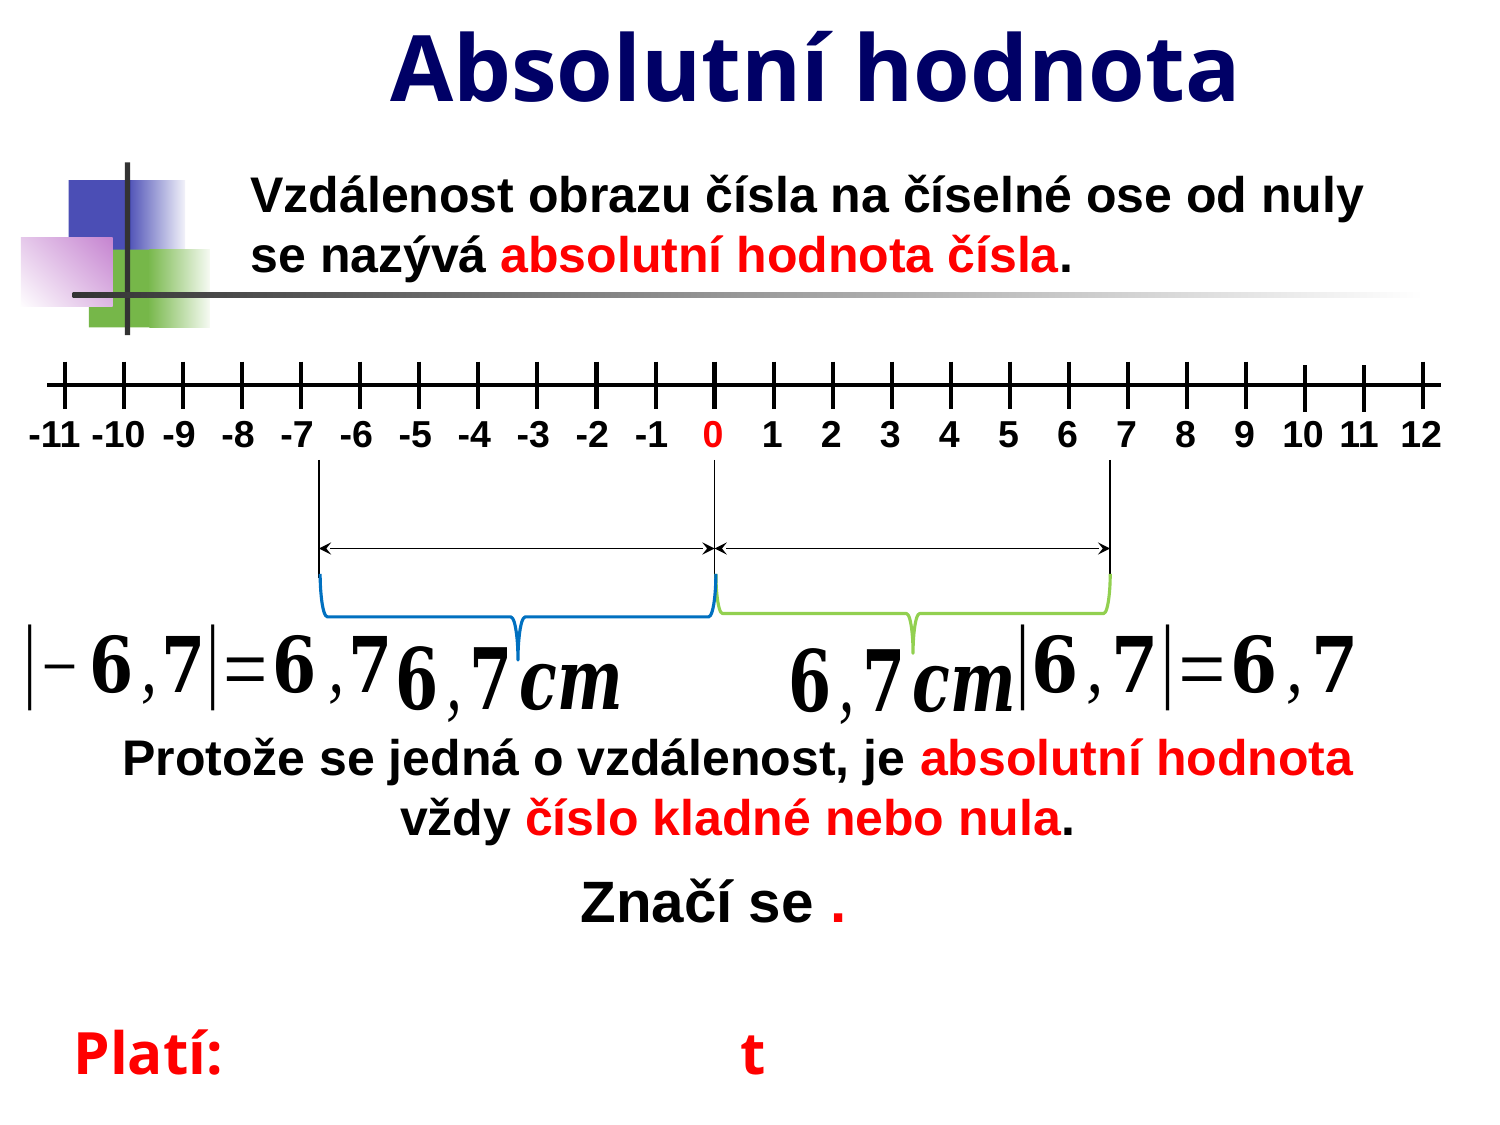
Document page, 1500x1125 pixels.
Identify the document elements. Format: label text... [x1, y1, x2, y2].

text_box -6 [336, 402, 390, 463]
text_box 7 [1101, 402, 1153, 463]
text_box -8 [237, 402, 275, 463]
text_box 9 [1219, 402, 1267, 463]
text_box -2 [567, 402, 629, 463]
text_box 5 [983, 402, 1035, 463]
title Absolutní hodnota [348, 18, 1284, 128]
text_box -10 [103, 402, 166, 463]
text_box 4 [924, 402, 976, 463]
text_box 6 [1042, 402, 1094, 463]
text_box -5 [390, 402, 448, 463]
text_box 1 [747, 402, 798, 463]
text_box 10 [1267, 402, 1324, 463]
text_box -11 [13, 402, 103, 463]
text_box -4 [448, 402, 514, 463]
text_box [716, 573, 1111, 654]
text_box 2 [806, 402, 863, 463]
text_box 12 [1385, 402, 1468, 463]
text_box Protože se jedná o vzdálenost, je absolutní hodnota vždy číslo kladné nebo nula. [0, 738, 1490, 833]
text_box -1 [629, 402, 691, 463]
text_box -9 [166, 402, 237, 463]
text_box 8 [1160, 402, 1219, 463]
text_box 11 [1324, 402, 1385, 463]
text_box [320, 573, 716, 661]
text_box -7 [275, 402, 336, 463]
text_box Vzdálenost obrazu čísla na číselné ose od nuly se nazývá absolutní hodnota čísla. [236, 154, 1410, 290]
text_box 3 [865, 402, 916, 463]
text_box 0 [691, 402, 740, 463]
text_box -3 [514, 402, 567, 463]
